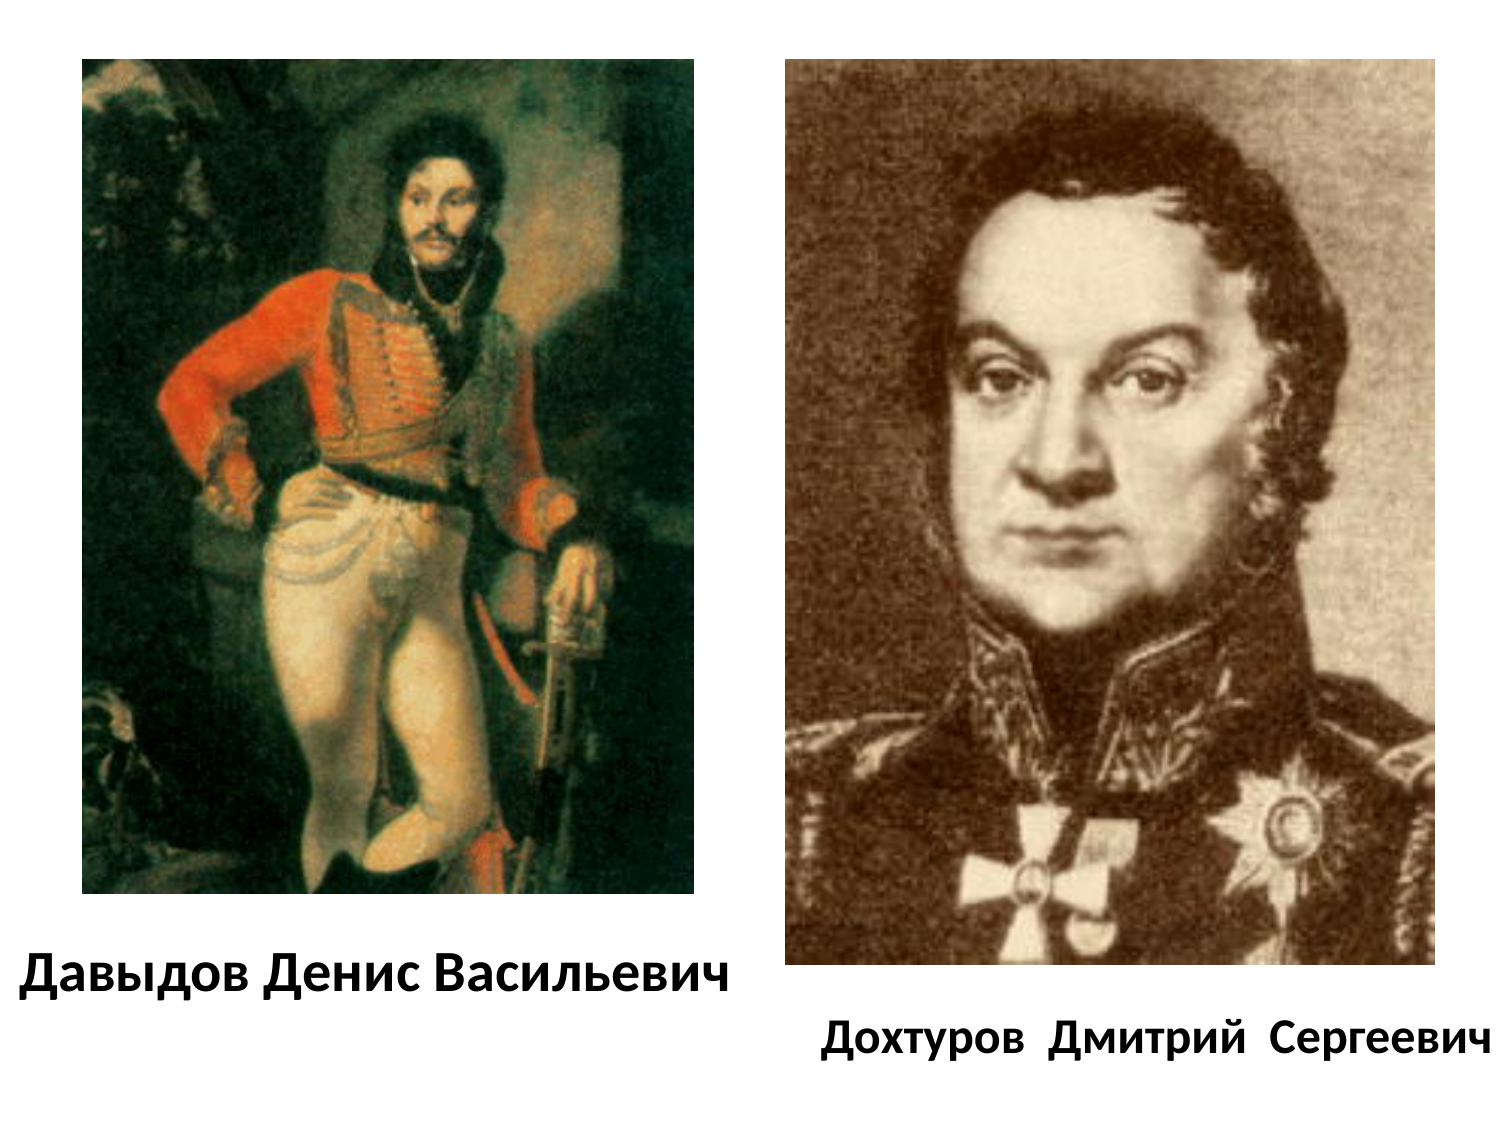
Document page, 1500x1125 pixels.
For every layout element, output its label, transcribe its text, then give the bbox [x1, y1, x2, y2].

text_box Давыдов Денис Васильевич [4, 925, 746, 1011]
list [81, 58, 694, 894]
picture [784, 58, 1435, 965]
text_box Дохтуров Дмитрий Сергеевич [806, 996, 1500, 1071]
